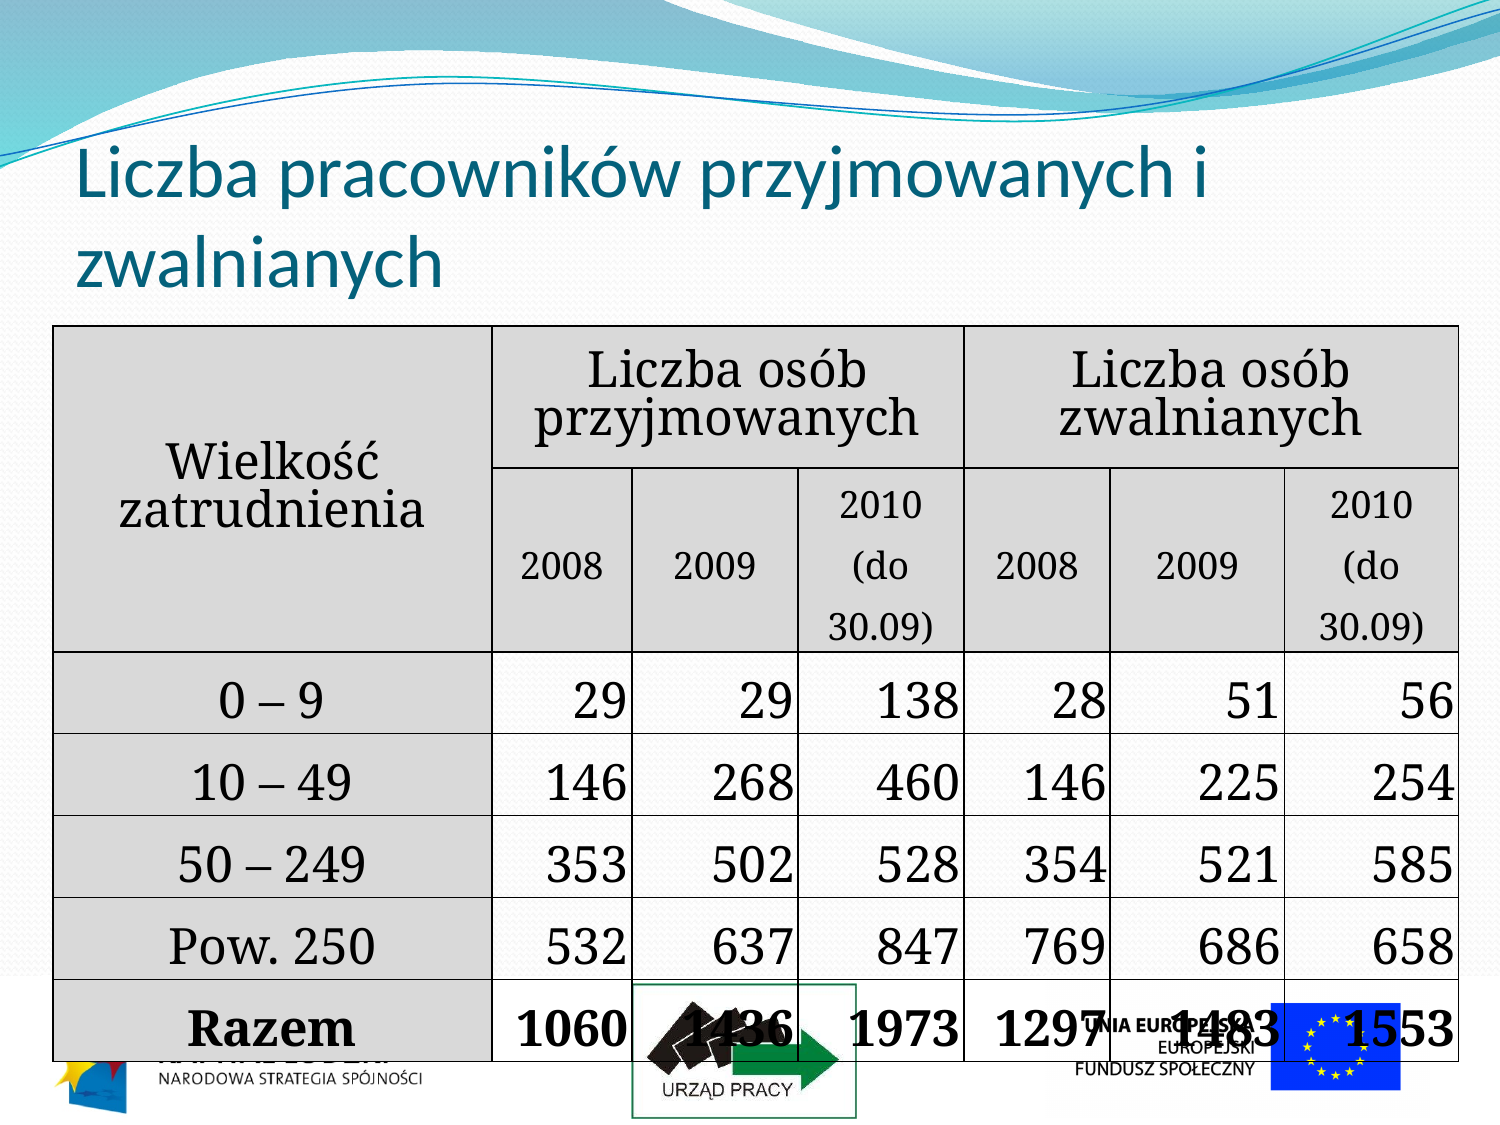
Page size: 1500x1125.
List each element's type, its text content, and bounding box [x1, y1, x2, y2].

table_cell 29 [493, 653, 631, 733]
table_cell 138 [799, 653, 963, 733]
table_cell 2008 [493, 469, 631, 651]
picture [631, 1062, 857, 1119]
table_cell 1973 [799, 980, 963, 1061]
table_cell 1297 [965, 980, 1109, 1061]
table_cell 1553 [1285, 980, 1458, 1061]
table_header Liczba osób zwalnianych [965, 327, 1458, 467]
table_cell 254 [1285, 734, 1458, 815]
table_cell 268 [633, 734, 797, 815]
table_cell 56 [1285, 653, 1458, 733]
table_cell 353 [493, 816, 631, 897]
table_cell 28 [965, 653, 1109, 733]
table_cell 502 [633, 816, 797, 897]
table_header Wielkość zatrudnienia [54, 327, 491, 651]
table_header Liczba osób przyjmowanych [493, 327, 963, 467]
table_cell 1060 [493, 980, 631, 1061]
table_cell 460 [799, 734, 963, 815]
table_cell Pow. 250 [54, 898, 491, 979]
table_cell 2010 (do 30.09) [1285, 469, 1458, 651]
table_cell 1483 [1111, 980, 1284, 1061]
table_cell 521 [1111, 816, 1284, 897]
picture [1045, 1062, 1430, 1118]
table_cell 528 [799, 816, 963, 897]
table_cell 769 [965, 898, 1109, 979]
table_cell 225 [1111, 734, 1284, 815]
table_cell 686 [1111, 898, 1284, 979]
table_cell 658 [1285, 898, 1458, 979]
table_cell Razem [54, 980, 491, 1061]
table_cell 354 [965, 816, 1109, 897]
table_cell 51 [1111, 653, 1284, 733]
picture [41, 975, 442, 1125]
table_cell 1436 [633, 980, 797, 1061]
table_cell 2009 [633, 469, 797, 651]
title Liczba pracowników przyjmowanych i zwalnianych [75, 115, 1425, 303]
table_cell 2009 [1111, 469, 1284, 651]
table_cell 146 [965, 734, 1109, 815]
table_cell 29 [633, 653, 797, 733]
table_cell 146 [493, 734, 631, 815]
table_cell 2010 (do 30.09) [799, 469, 963, 651]
table_cell 50 – 249 [54, 816, 491, 897]
table_cell 585 [1285, 816, 1458, 897]
table_cell 2008 [965, 469, 1109, 651]
table_cell 637 [633, 898, 797, 979]
table_cell 10 – 49 [54, 734, 491, 815]
table_cell 532 [493, 898, 631, 979]
table_cell 847 [799, 898, 963, 979]
table_cell 0 – 9 [54, 653, 491, 733]
